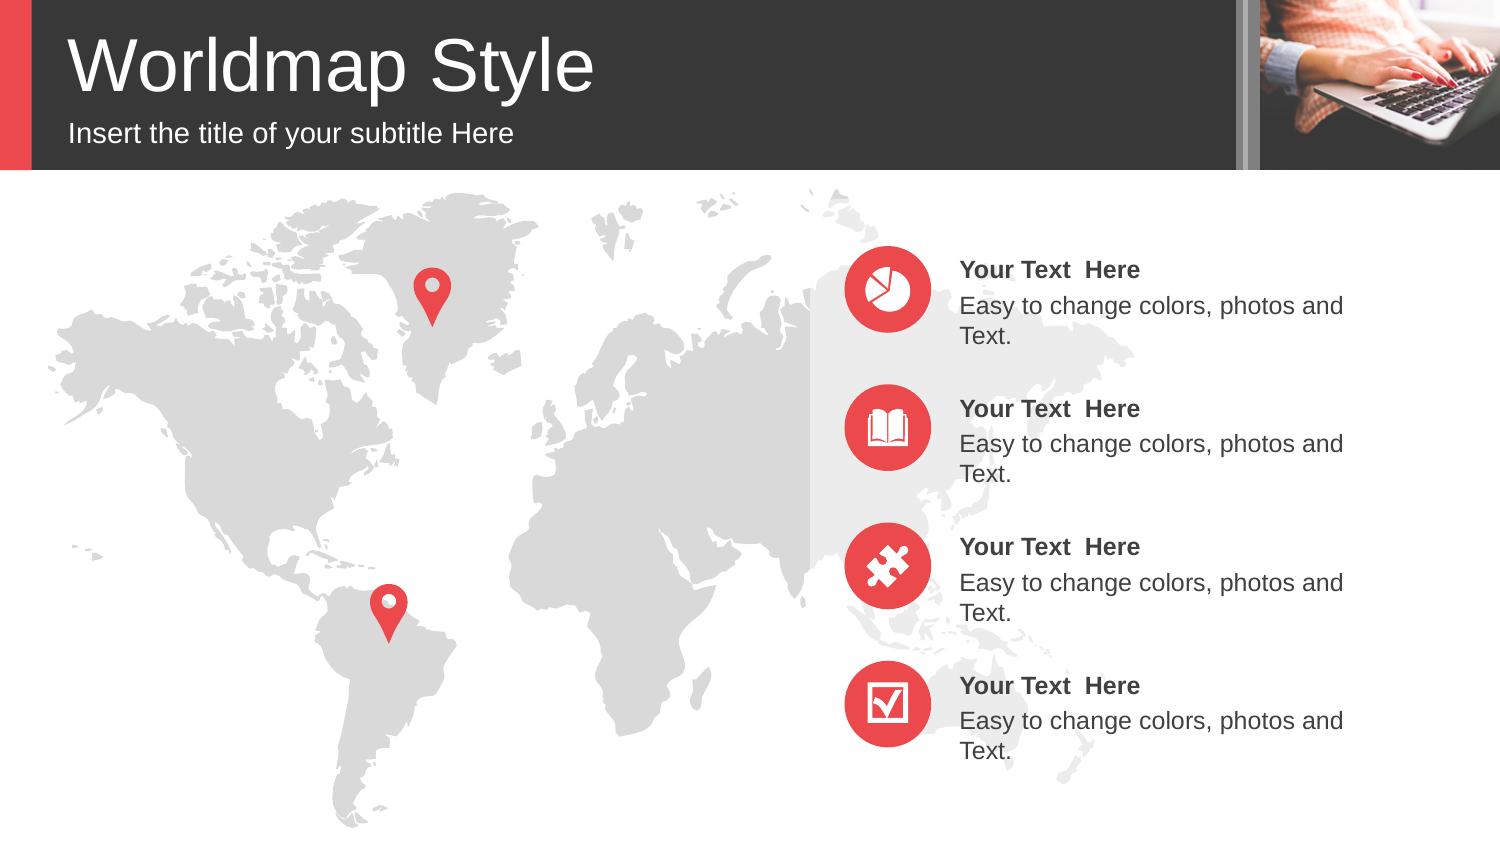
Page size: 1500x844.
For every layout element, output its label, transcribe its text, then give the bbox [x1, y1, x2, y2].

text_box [47, 188, 1135, 829]
picture [0, 0, 1500, 844]
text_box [944, 246, 1417, 328]
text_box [944, 523, 1417, 605]
list Insert the title of your subtitle Here [53, 108, 1235, 156]
list Worldmap Style [53, 13, 1235, 108]
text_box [944, 661, 1417, 744]
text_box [944, 384, 1417, 467]
text_box [1139, 196, 1445, 792]
